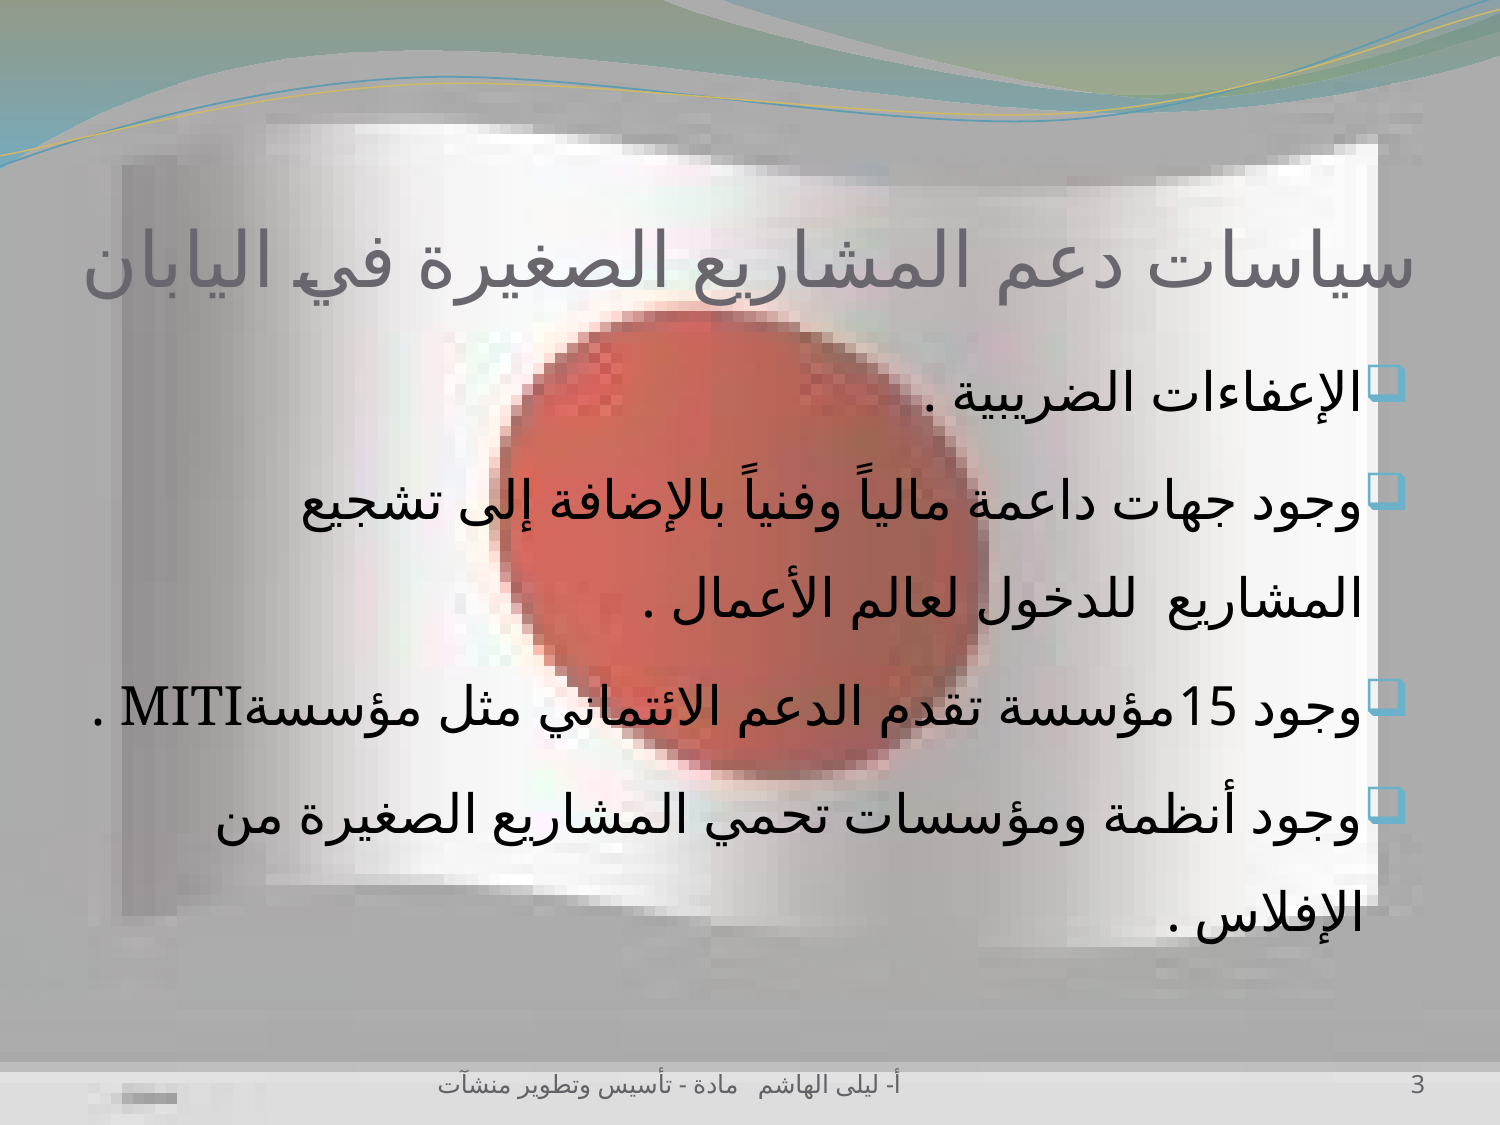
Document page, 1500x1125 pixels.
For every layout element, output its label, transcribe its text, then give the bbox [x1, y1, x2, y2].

title سياسات دعم المشاريع الصغيرة في اليابان [75, 115, 1425, 303]
list الإعفاءات الضريبية . وجود جهات داعمة مالياً وفنياً بالإضافة إلى تشجيع المشاريع للدخول لعالم الأعمال . وجود 15مؤسسة تقدم الدعم الائتماني مثل مؤسسةMITI . وجود أنظمة ومؤسسات تحمي المشاريع الصغيرة من الإفلاس . [75, 317, 1425, 1038]
slide_number 3 [1299, 1042, 1425, 1103]
footer أ- ليلى الهاشم مادة - تأسيس وتطوير منشآت [437, 1042, 988, 1103]
